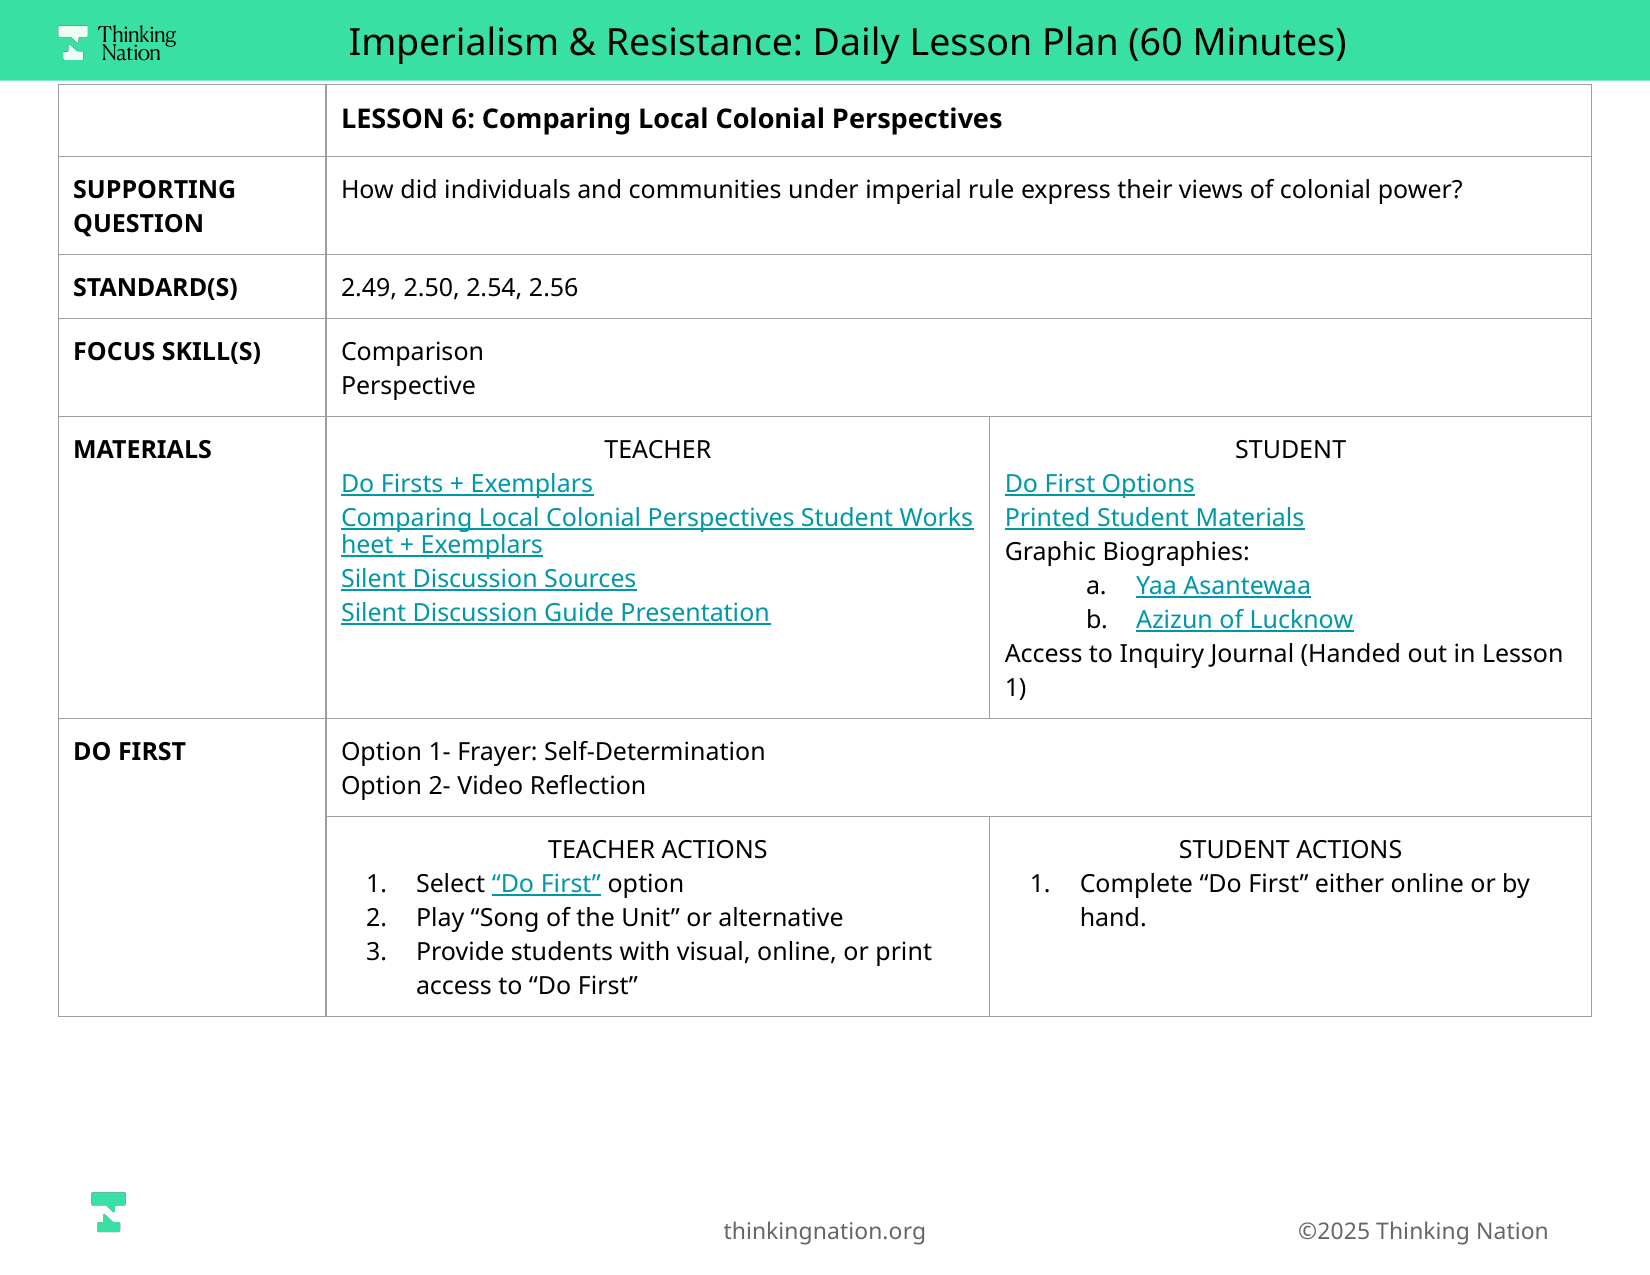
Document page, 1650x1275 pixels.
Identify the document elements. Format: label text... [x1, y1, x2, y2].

table_cell TEACHER Do Firsts + Exemplars Comparing Local Colonial Perspectives Student Worksheet + Exemplars Silent Discussion Sources Silent Discussion Guide Presentation [327, 417, 989, 718]
table_cell STUDENT ACTIONS Complete “Do First” either online or by hand. [990, 817, 1591, 1016]
picture [80, 1184, 136, 1240]
picture [45, 14, 180, 85]
table_cell 2.49, 2.50, 2.54, 2.56 [327, 255, 1591, 318]
table_cell DO FIRST [59, 719, 325, 1016]
table_cell STUDENT Do First Options Printed Student Materials Graphic Biographies: Yaa Asantewaa Azizun of Lucknow Access to Inquiry Journal (Handed out in Lesson 1) [990, 417, 1591, 718]
table_cell MATERIALS [59, 417, 325, 718]
table_header [59, 85, 325, 156]
table_cell How did individuals and communities under imperial rule express their views of colonial power? [327, 157, 1591, 254]
table_cell FOCUS SKILL(S) [59, 319, 325, 416]
text_box thinkingnation.org [629, 1200, 1021, 1240]
table_cell STANDARD(S) [59, 255, 325, 318]
table_cell Comparison Perspective [327, 319, 1591, 416]
table_cell Option 1- Frayer: Self-Determination Option 2- Video Reflection [327, 719, 1591, 816]
text_box ©2025 Thinking Nation [1174, 1200, 1566, 1240]
table_header LESSON 6: Comparing Local Colonial Perspectives [327, 85, 1591, 156]
text_box Imperialism & Resistance: Daily Lesson Plan (60 Minutes) [0, 0, 1650, 81]
table_cell SUPPORTING QUESTION [59, 157, 325, 254]
table_cell TEACHER ACTIONS Select “Do First” option Play “Song of the Unit” or alternative Provide students with visual, online, or print access to “Do First” [327, 817, 989, 1016]
